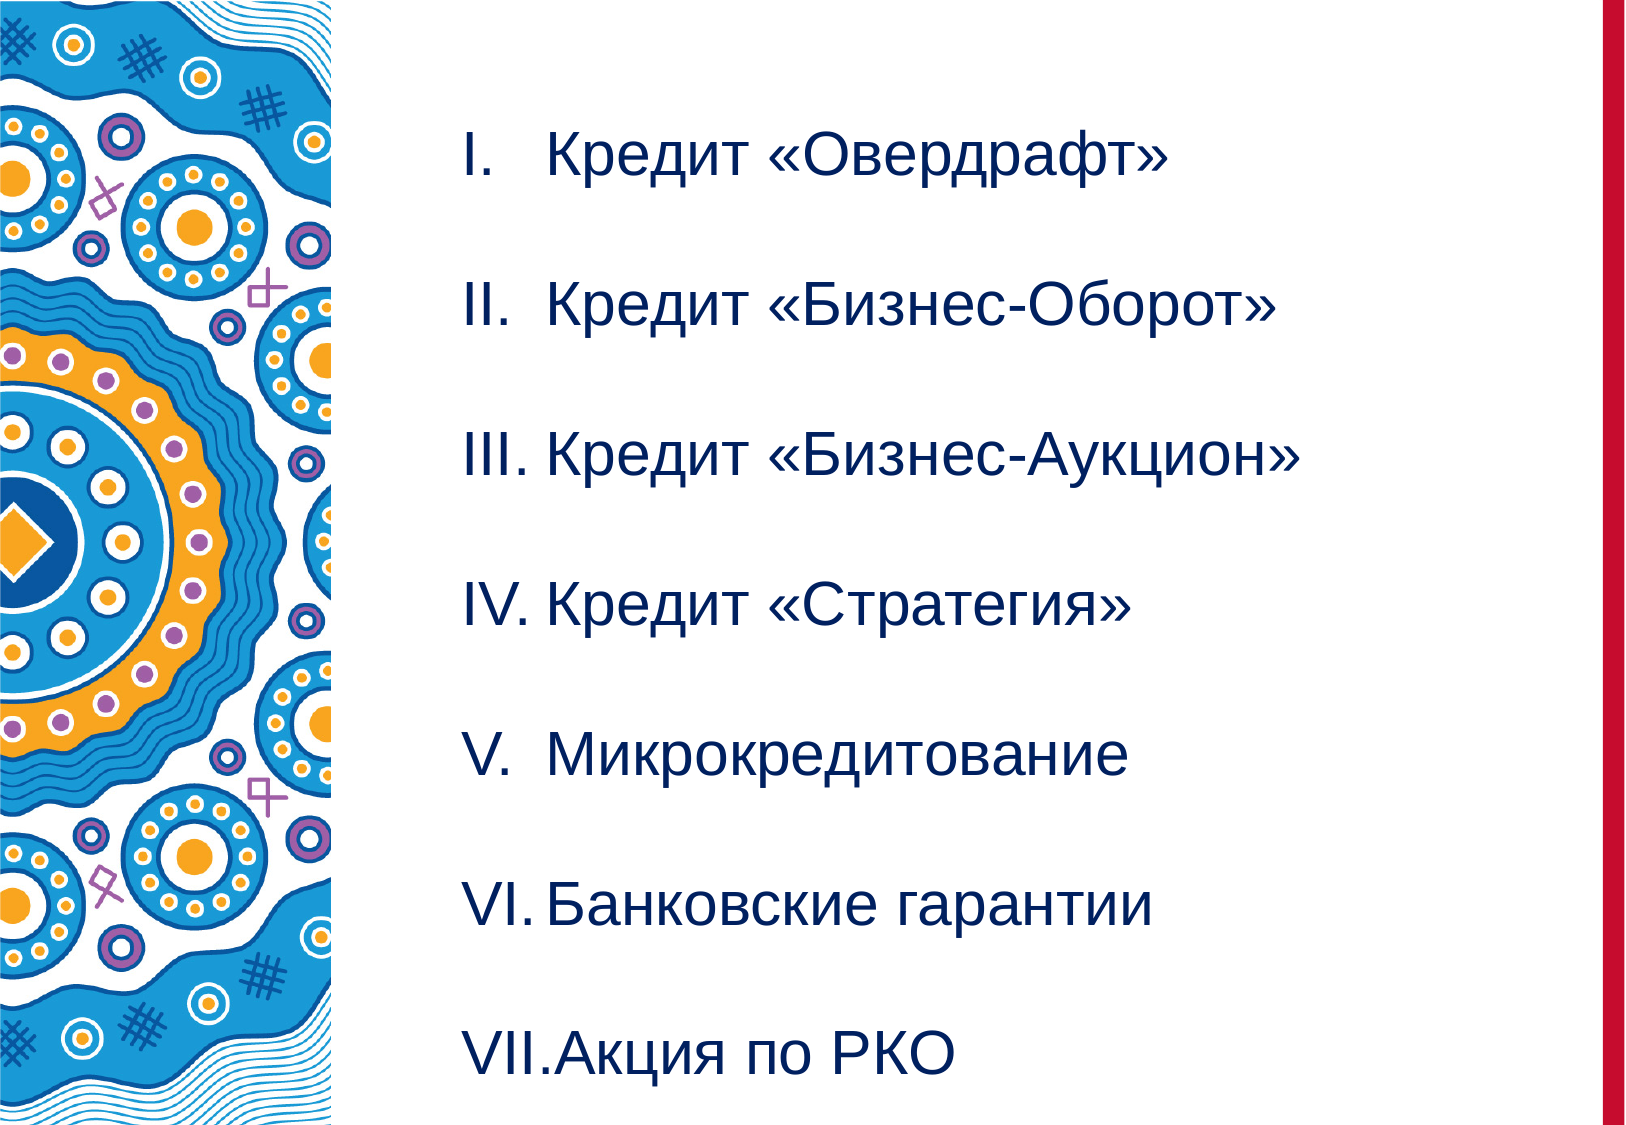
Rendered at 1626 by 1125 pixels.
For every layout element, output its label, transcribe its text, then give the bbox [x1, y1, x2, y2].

text_box Кредит «Овердрафт» Кредит «Бизнес-Оборот» Кредит «Бизнес-Аукцион» Кредит «Стратегия» Микрокредитование Банковские гарантии Акция по РКО [446, 30, 1581, 1095]
picture [0, 0, 434, 1125]
